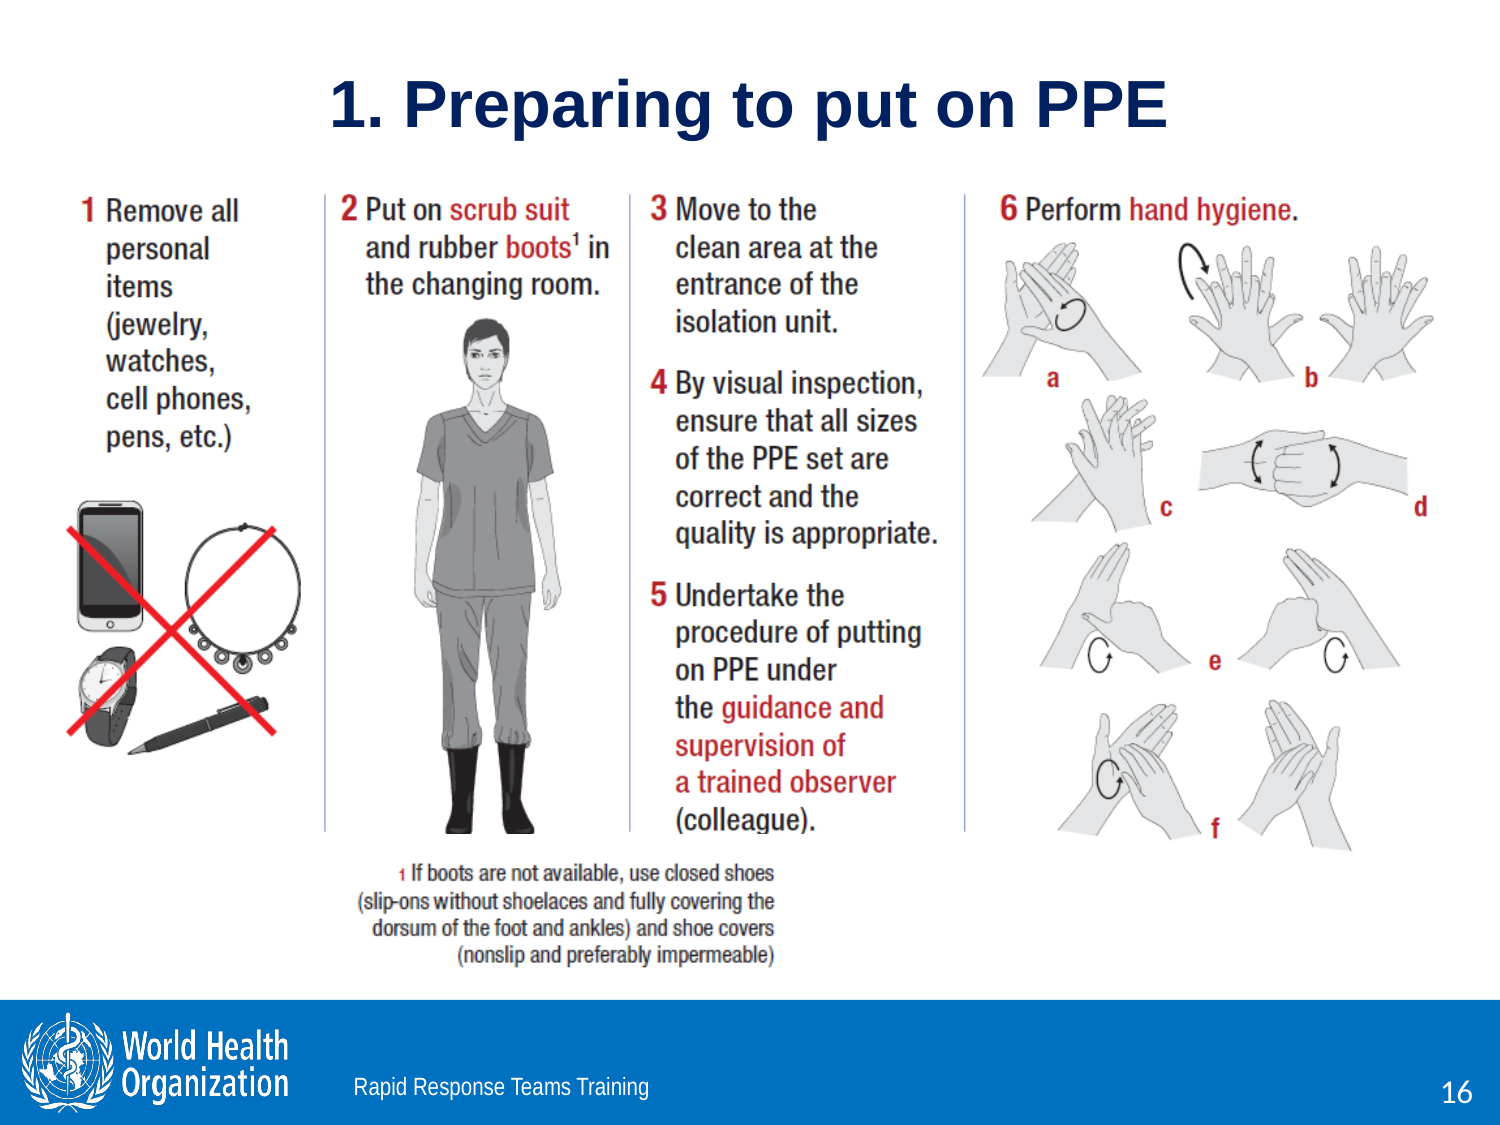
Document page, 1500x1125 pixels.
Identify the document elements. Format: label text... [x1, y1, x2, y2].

picture [0, 184, 1485, 988]
picture [21, 1012, 288, 1113]
title 1. Preparing to put on PPE [75, 7, 1425, 182]
